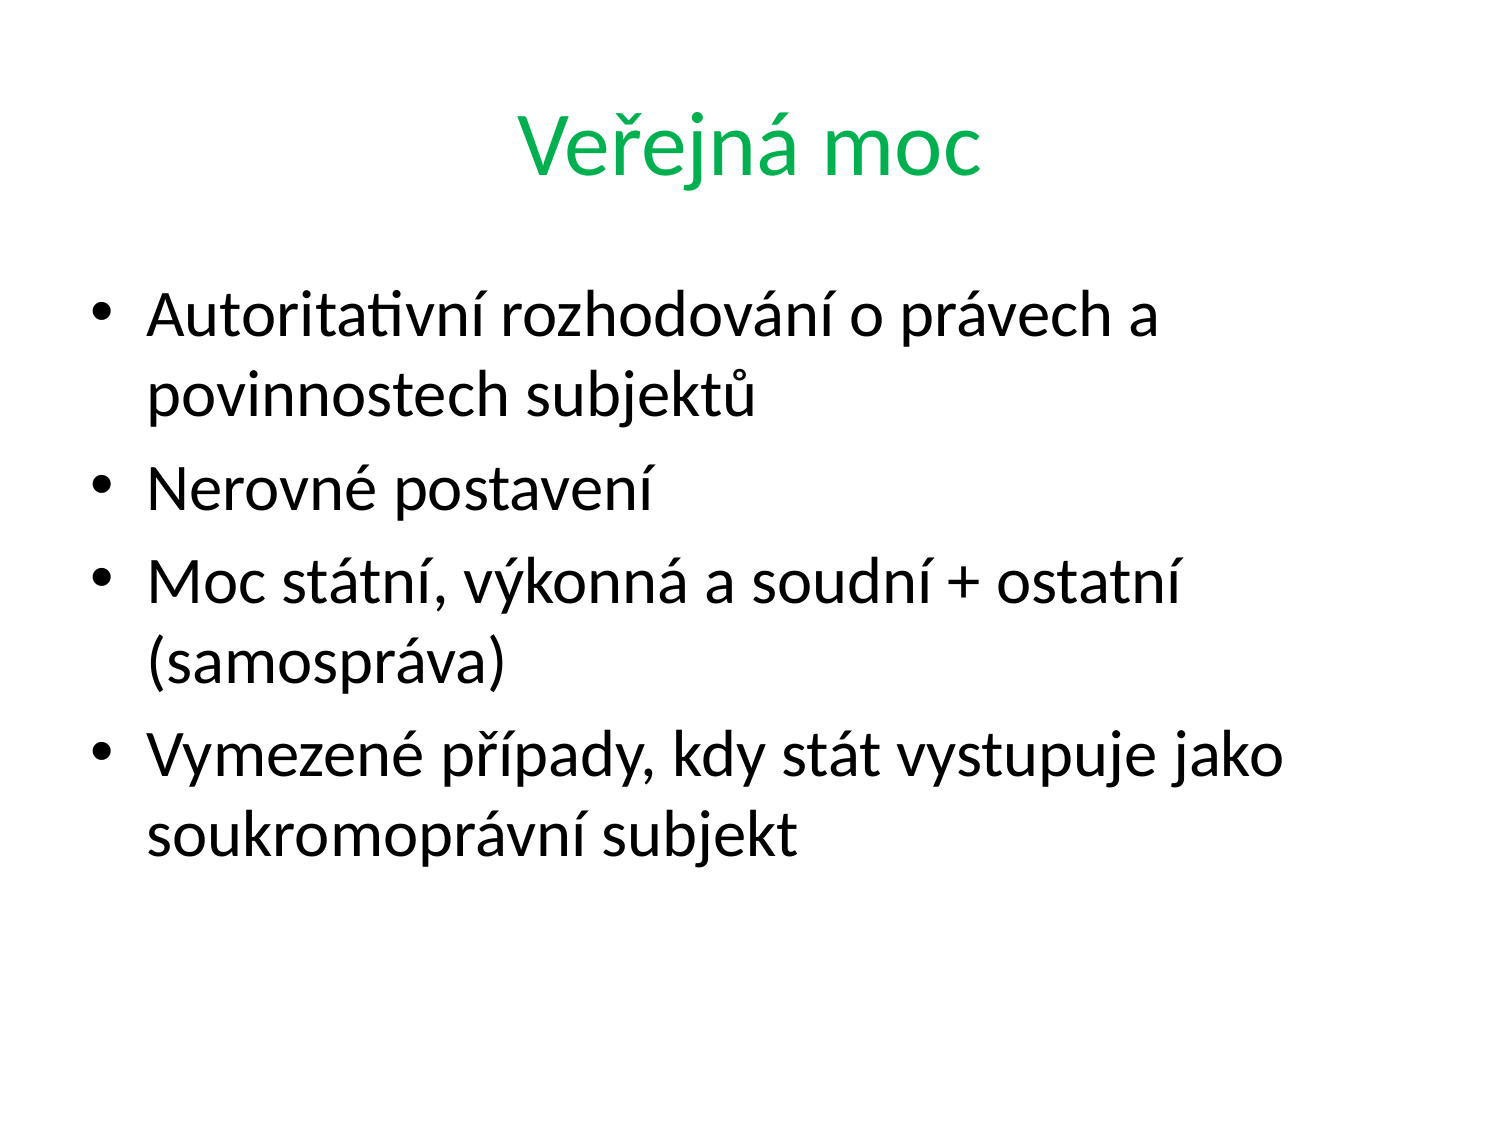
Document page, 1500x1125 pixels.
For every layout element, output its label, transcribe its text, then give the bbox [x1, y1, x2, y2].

title Veřejná moc [75, 45, 1425, 233]
list Autoritativní rozhodování o právech a povinnostech subjektů Nerovné postavení Moc státní, výkonná a soudní + ostatní (samospráva) Vymezené případy, kdy stát vystupuje jako soukromoprávní subjekt [75, 262, 1425, 1005]
